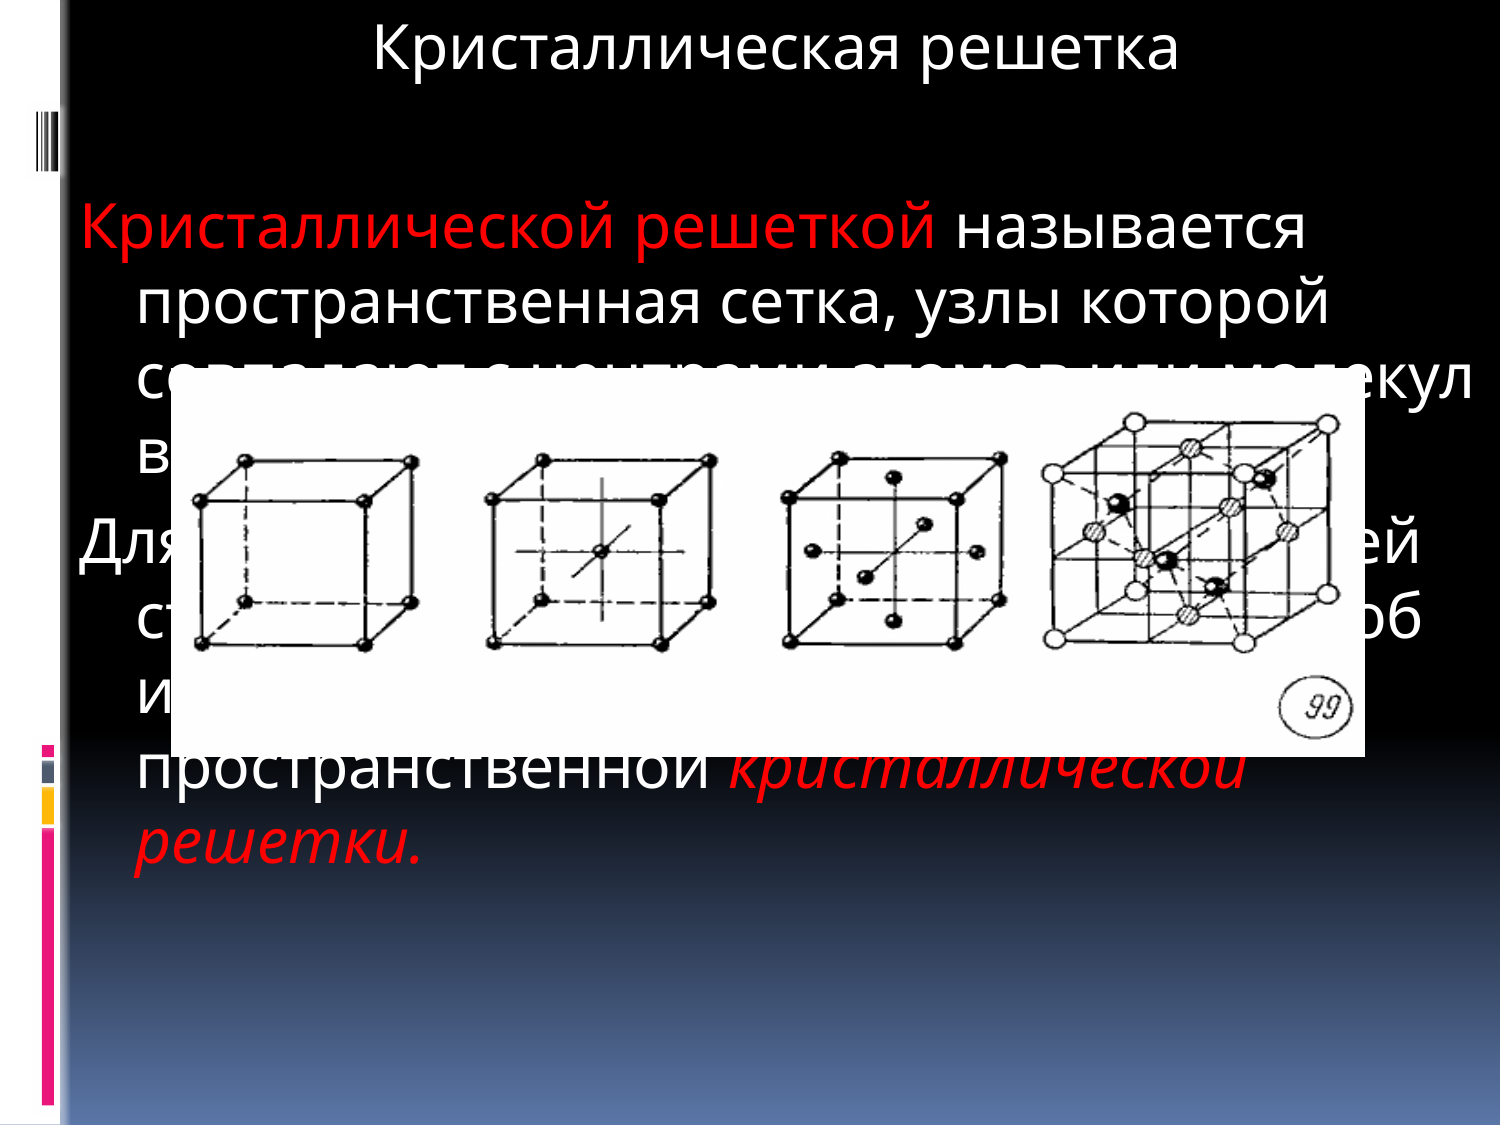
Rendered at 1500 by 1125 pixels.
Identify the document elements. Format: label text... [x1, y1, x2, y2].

picture [170, 368, 1365, 757]
list Кристаллическая решетка Кристаллической решеткой называется пространственная сетка, узлы которой совпадают с центрами атомов или молекул в кристалле. Для наглядного представления внутренней структуры кристалла применяется способ изображения его с помощью пространственной кристаллической решетки. [53, 0, 1500, 1125]
